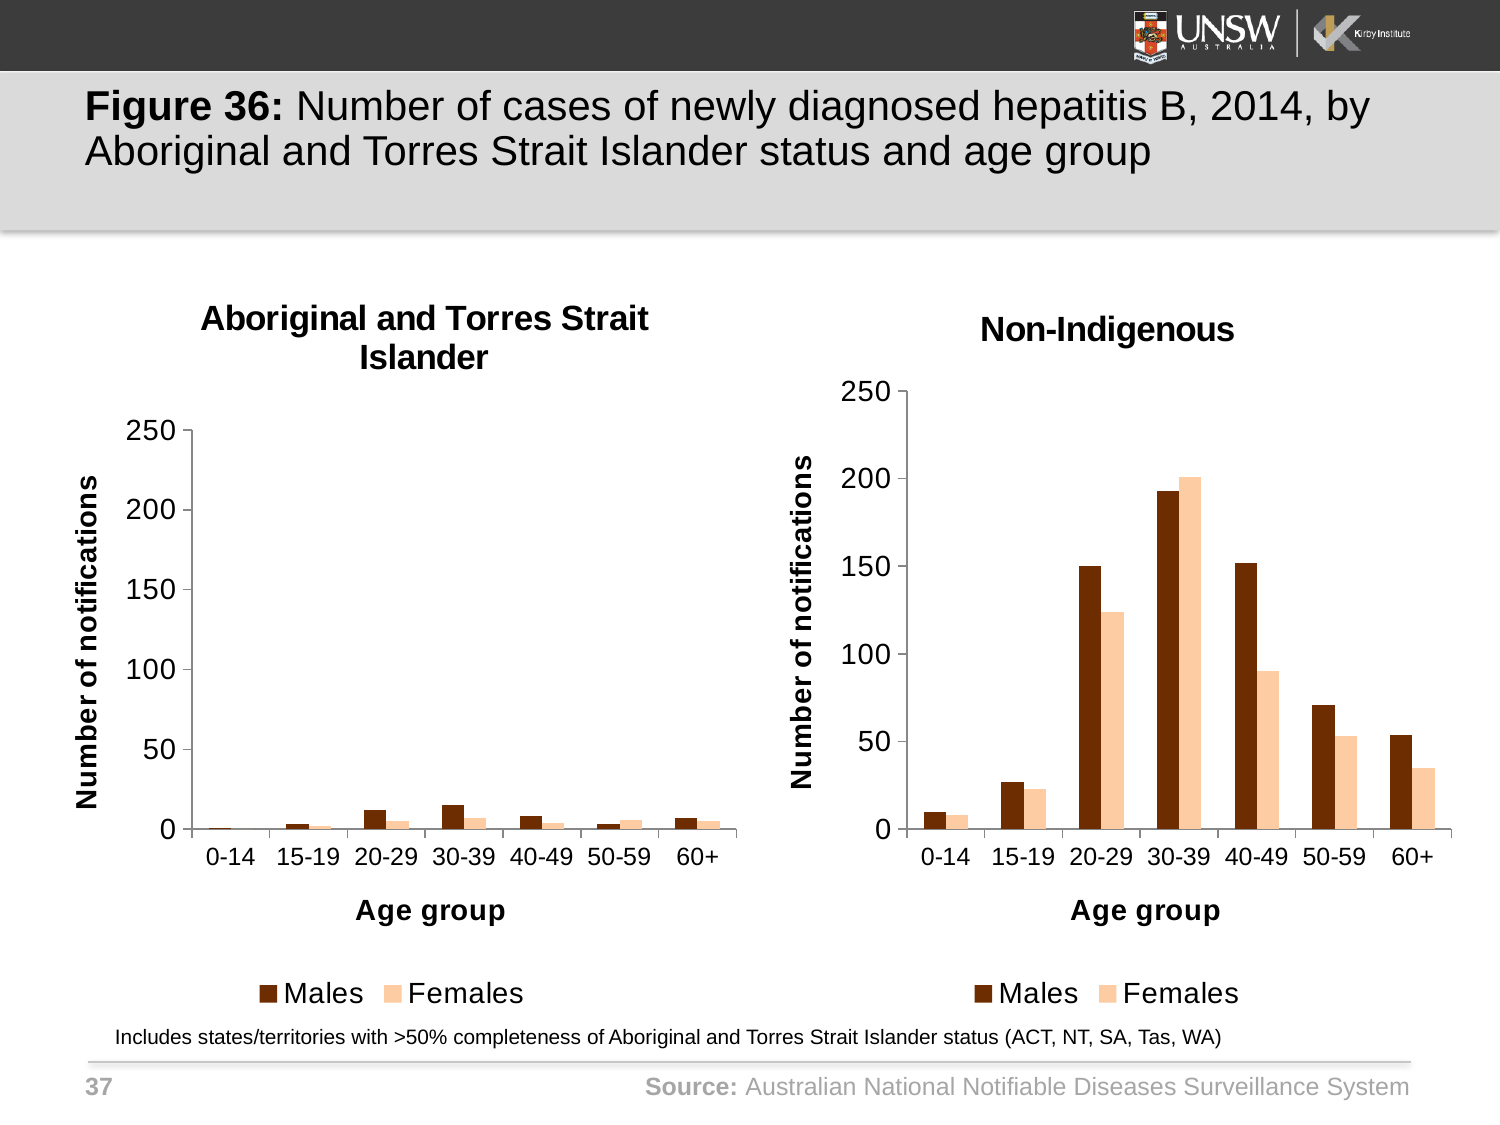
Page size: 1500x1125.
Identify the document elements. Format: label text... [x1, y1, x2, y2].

text_box Includes states/territories with >50% completeness of Aboriginal and Torres Strait Islander status (ACT, NT, SA, Tas, WA) [100, 1026, 1424, 1057]
slide_number 37 [85, 1070, 195, 1112]
title Figure 36: Number of cases of newly diagnosed hepatitis B, 2014, by Aboriginal and Torres Strait Islander status and age group [85, 84, 1412, 216]
picture [0, 0, 1500, 71]
chart [34, 276, 1466, 1017]
list Source: Australian National Notifiable Diseases Surveillance System [262, 1070, 1412, 1112]
